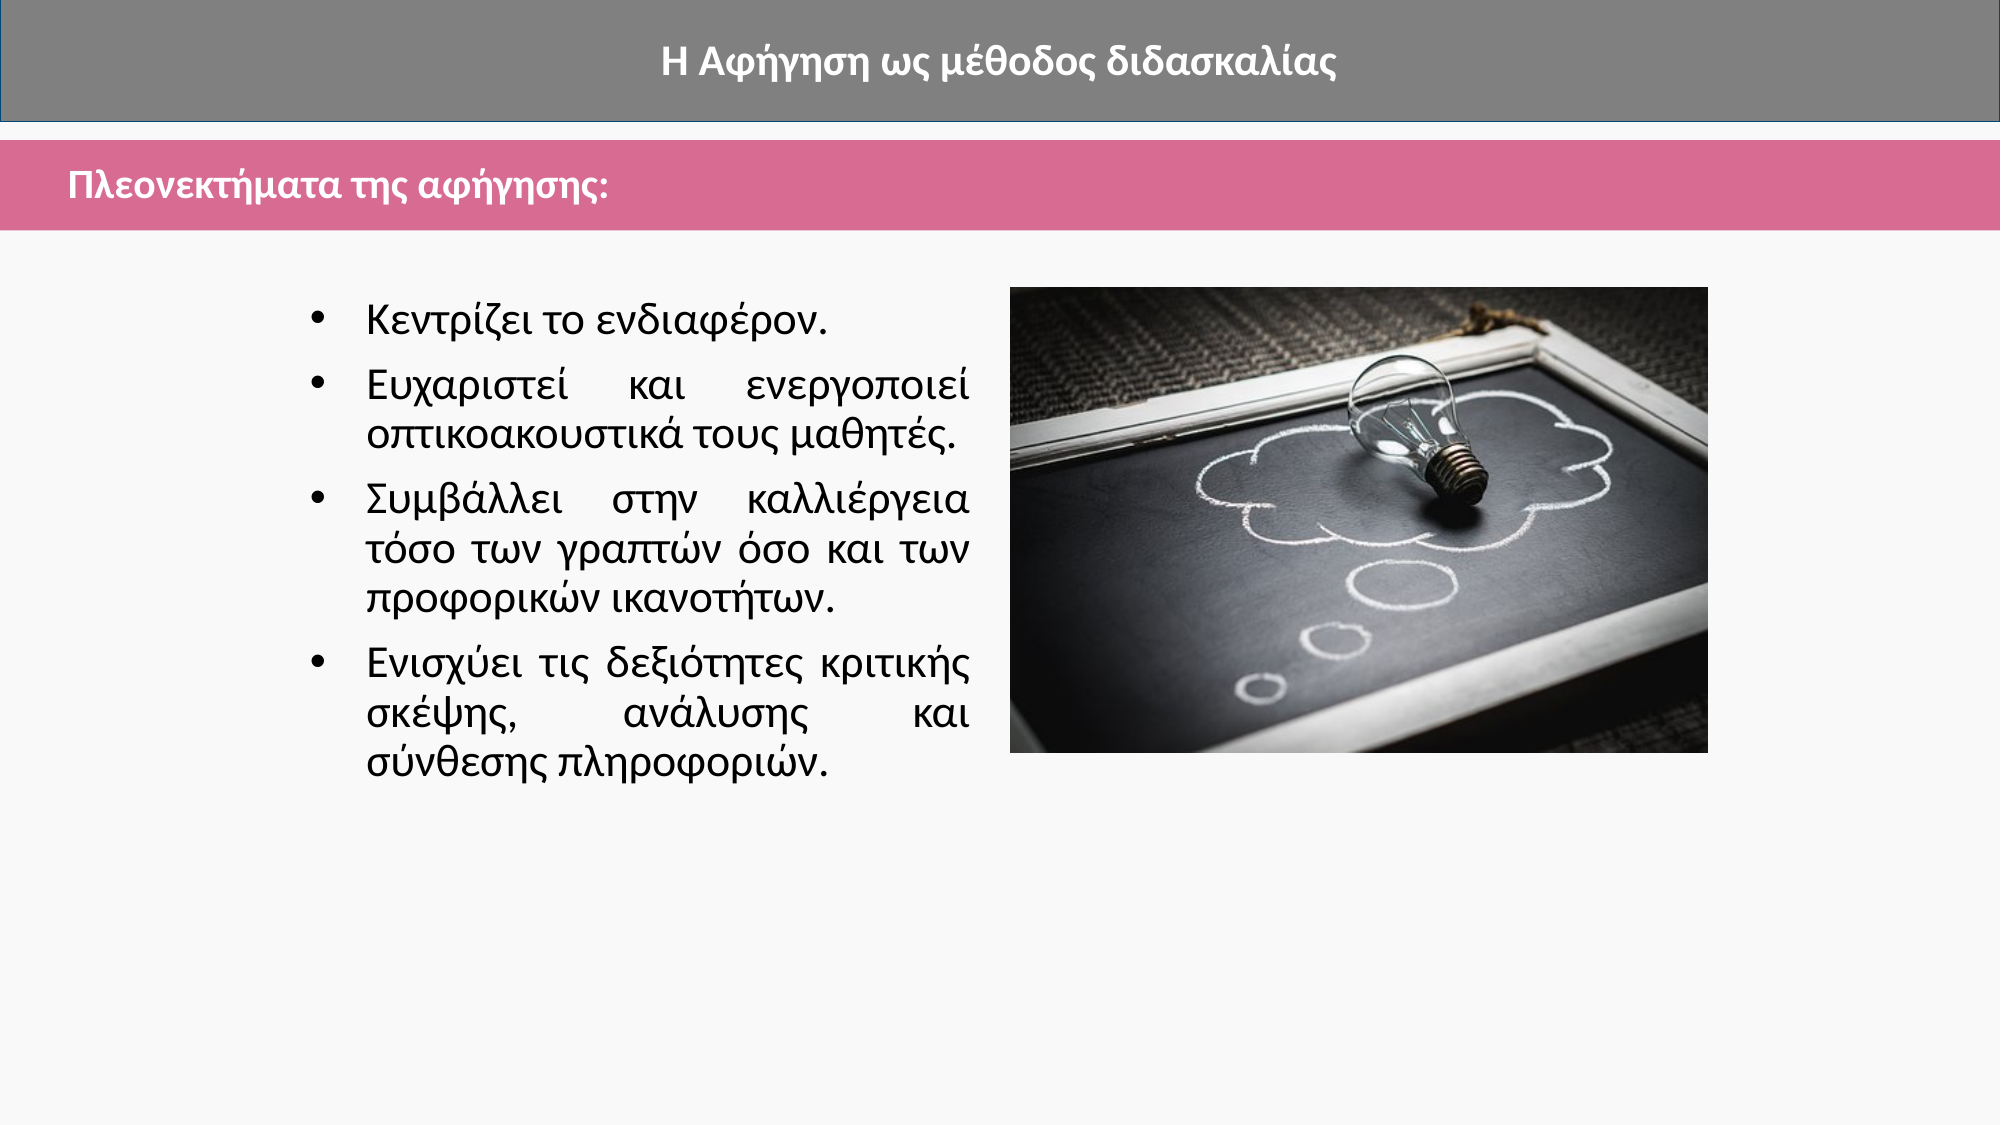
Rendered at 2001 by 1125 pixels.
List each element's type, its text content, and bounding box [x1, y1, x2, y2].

list Πλεονεκτήματα της αφήγησης: [0, 140, 2000, 231]
title Η Αφήγηση ως μέθοδος διδασκαλίας [60, 0, 1938, 122]
list Κεντρίζει το ενδιαφέρον. Ευχαριστεί και ενεργοποιεί οπτικοακουστικά τους μαθητές. Συμβάλλει στην καλλιέργεια τόσο των γραπτών όσο και των προφορικών ικανοτήτων. Ενισχύει τις δεξιότητες κριτικής σκέψης, ανάλυσης και σύνθεσης πληροφοριών. [295, 287, 986, 1080]
picture [1010, 287, 1708, 753]
